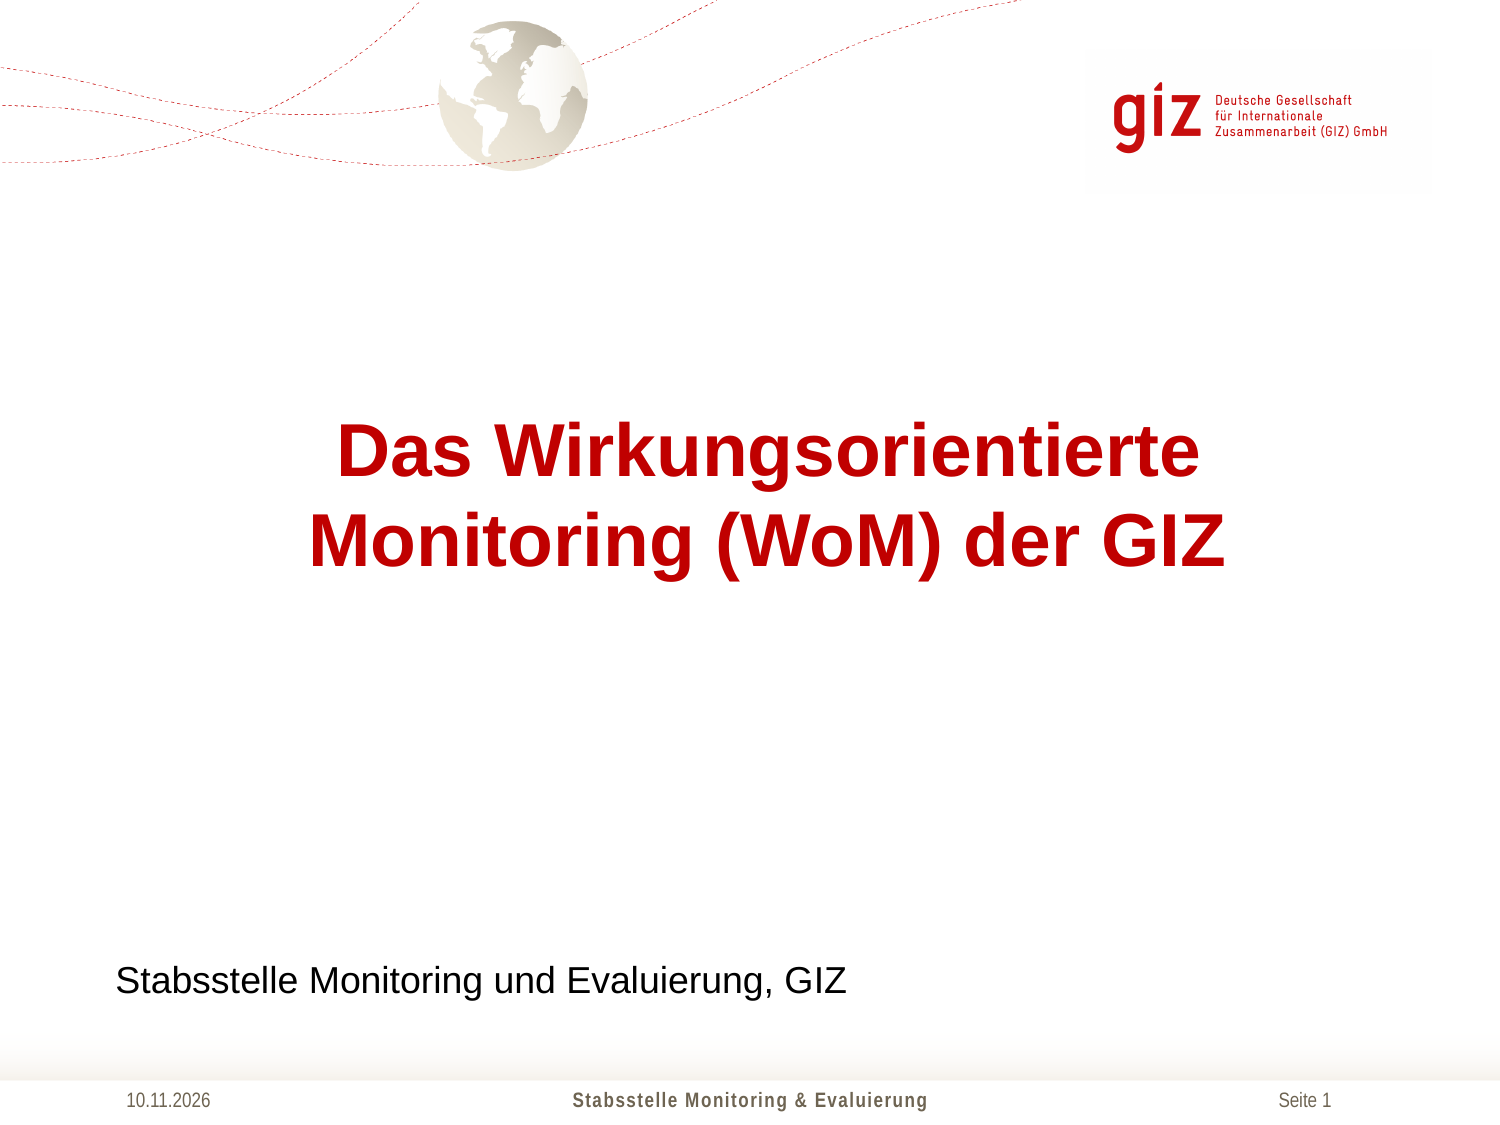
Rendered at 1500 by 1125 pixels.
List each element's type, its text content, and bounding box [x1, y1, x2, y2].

footer Stabsstelle Monitoring & Evaluierung [469, 1079, 1031, 1121]
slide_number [111, 1079, 325, 1121]
picture [0, 959, 1500, 1081]
list Das Wirkungsorientierte Monitoring (WoM) der GIZ Stabsstelle Monitoring und Evaluierung, GIZ [100, 393, 1377, 1021]
picture [0, 0, 1500, 194]
